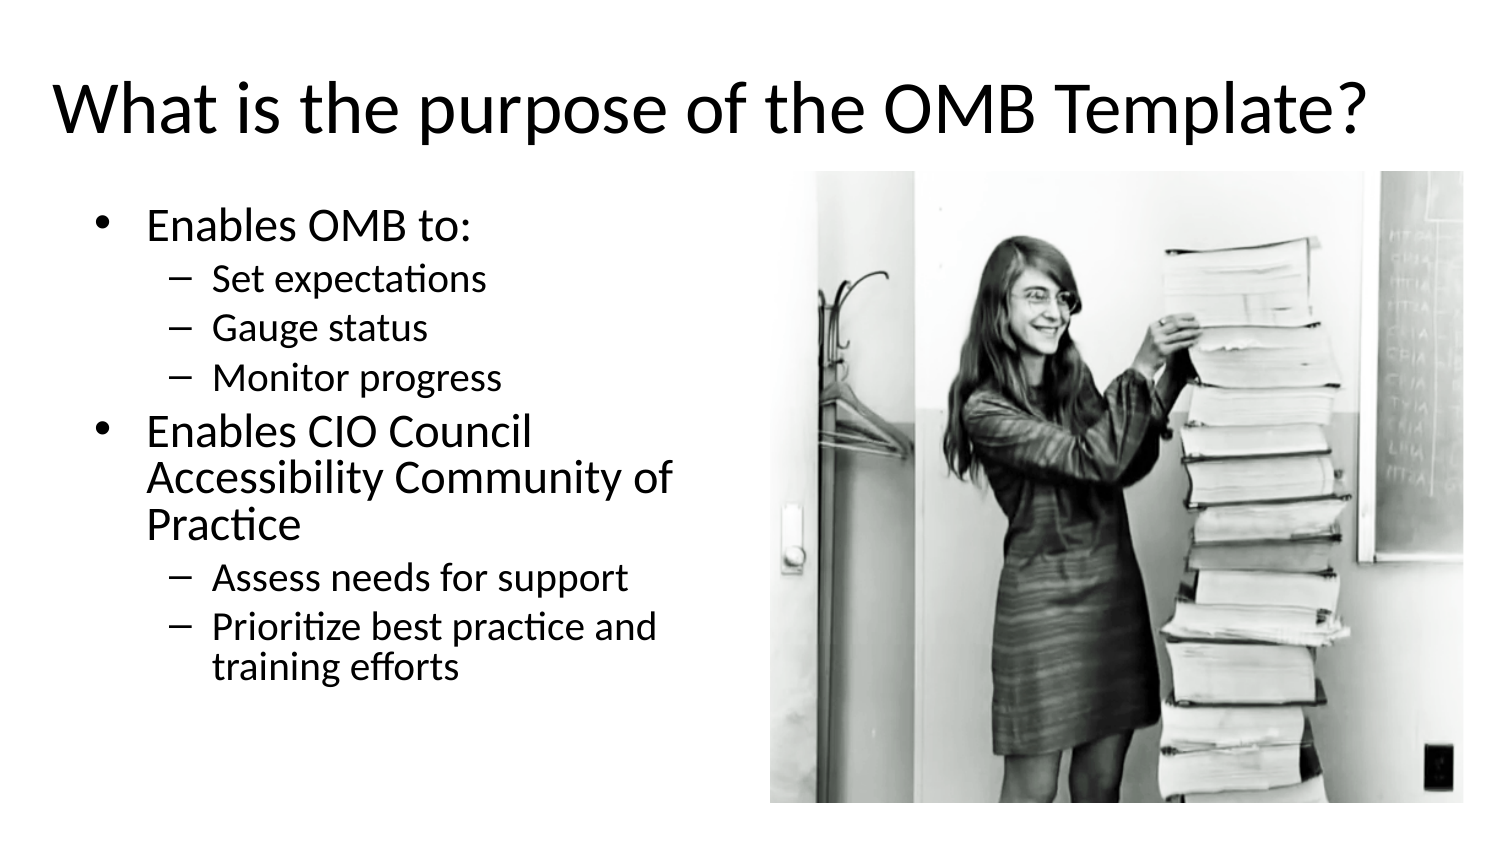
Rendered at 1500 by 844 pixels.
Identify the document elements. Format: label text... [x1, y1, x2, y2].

picture [769, 171, 1464, 803]
title What is the purpose of the OMB Template? [37, 33, 1463, 175]
list Enables OMB to: Set expectations Gauge status Monitor progress Enables CIO Council Accessibility Community of Practice Assess needs for support Prioritize best practice and training efforts [75, 196, 750, 797]
